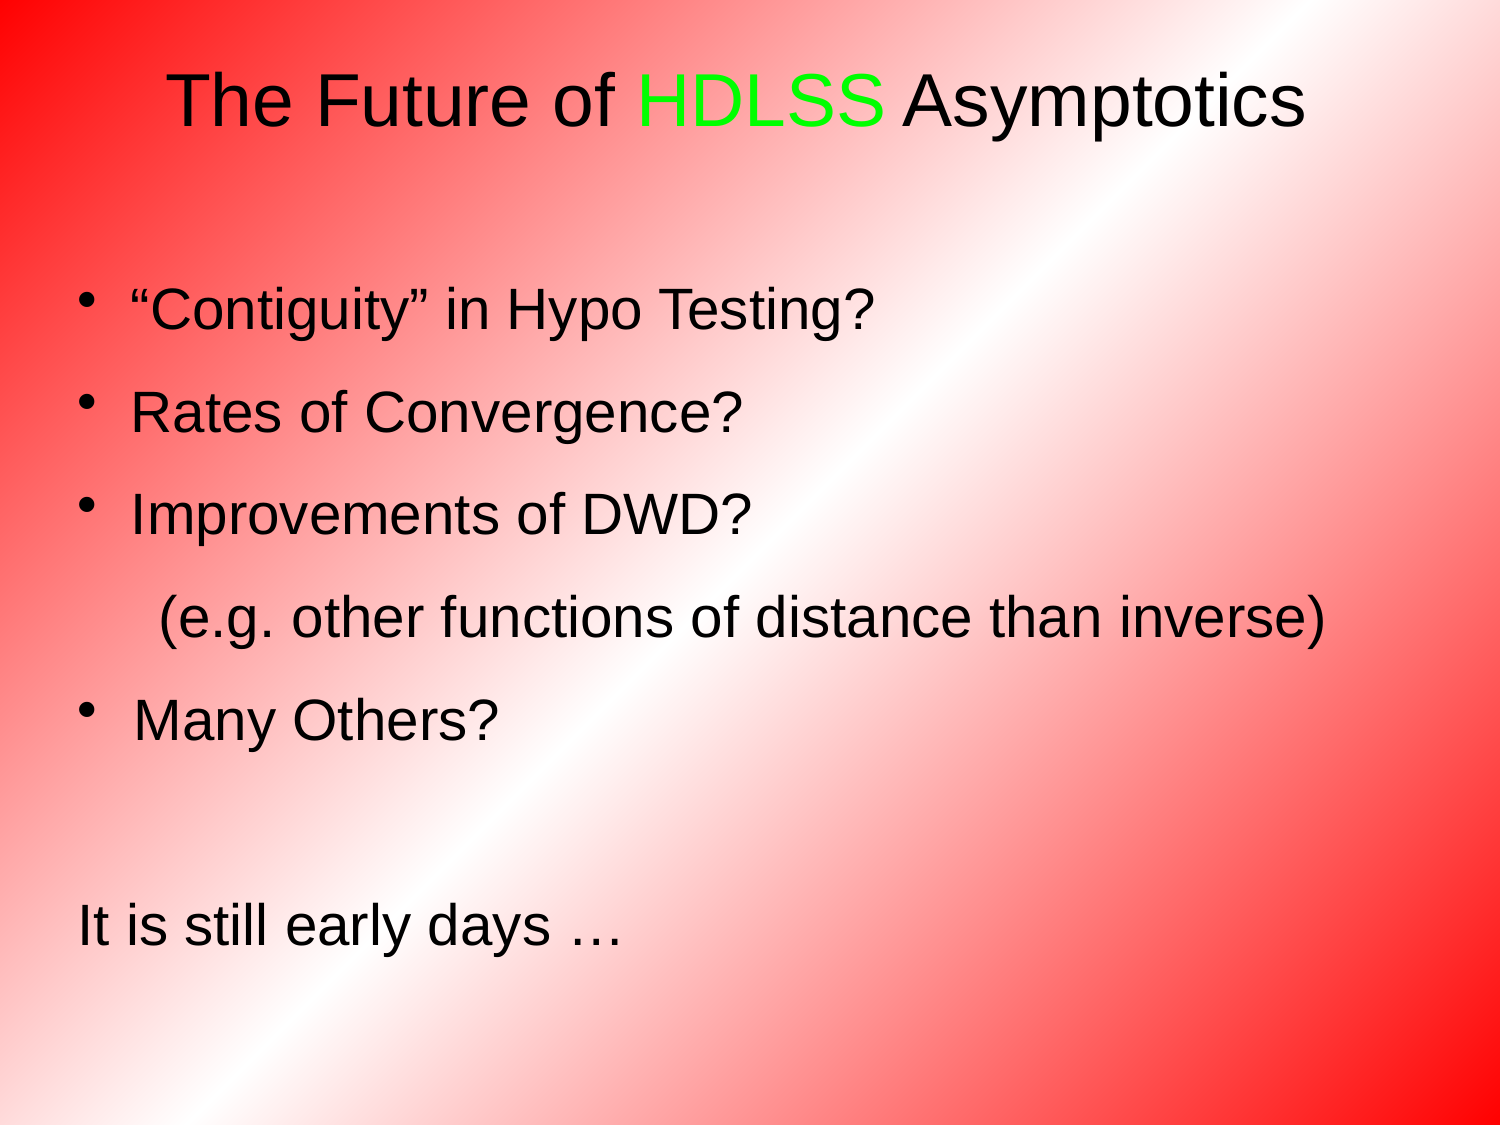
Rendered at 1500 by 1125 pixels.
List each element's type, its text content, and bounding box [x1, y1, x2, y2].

list “Contiguity” in Hypo Testing? Rates of Convergence? Improvements of DWD? (e.g. other functions of distance than inverse) Many Others? It is still early days … [62, 242, 1425, 1050]
title The Future of HDLSS Asymptotics [37, 37, 1436, 156]
